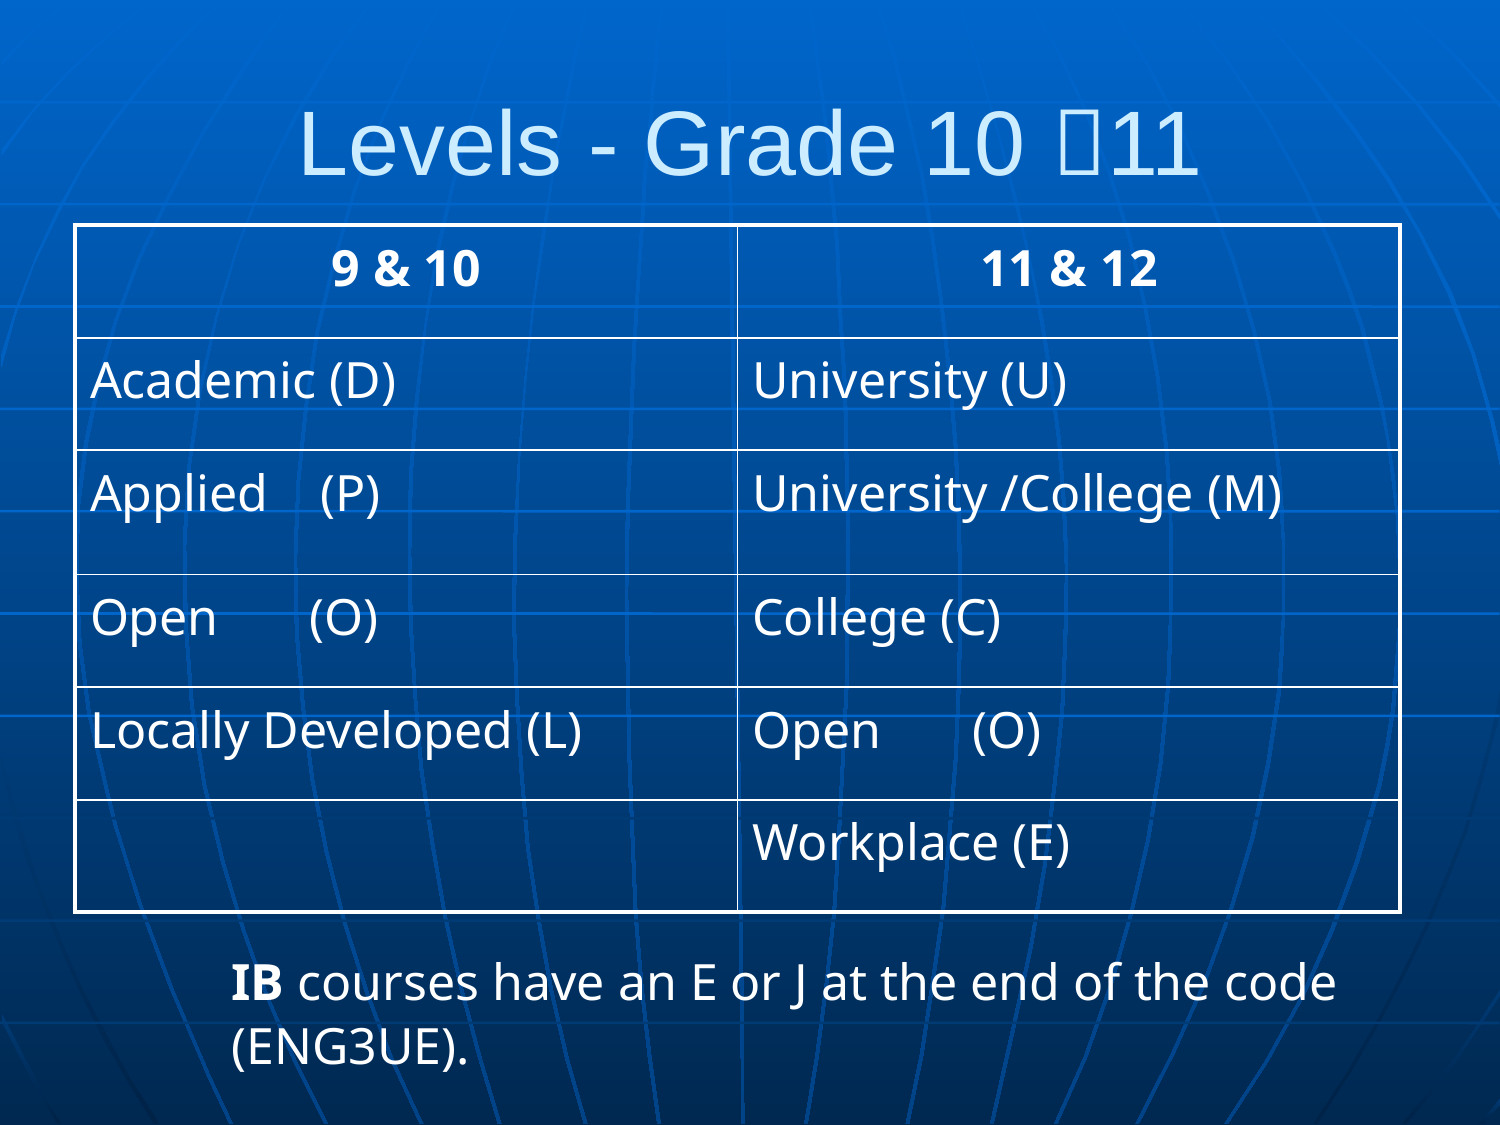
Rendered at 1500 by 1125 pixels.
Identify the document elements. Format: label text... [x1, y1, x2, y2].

table_cell Open (O) [738, 688, 1398, 799]
table_cell [77, 801, 737, 910]
table_cell University (U) [738, 339, 1398, 449]
table_cell Applied (P) [77, 451, 737, 574]
table_cell College (C) [738, 575, 1398, 686]
table_cell Workplace (E) [738, 801, 1398, 910]
text_box IB courses have an E or J at the end of the code (ENG3UE). [216, 950, 1354, 1083]
table_cell University /College (M) [738, 451, 1398, 574]
table_cell Open (O) [77, 575, 737, 686]
table_cell Locally Developed (L) [77, 688, 737, 799]
title Levels - Grade 10 11 [74, 45, 1426, 233]
table_cell Academic (D) [77, 339, 737, 449]
table_header 11 & 12 [738, 227, 1398, 337]
table_header 9 & 10 [77, 227, 737, 337]
